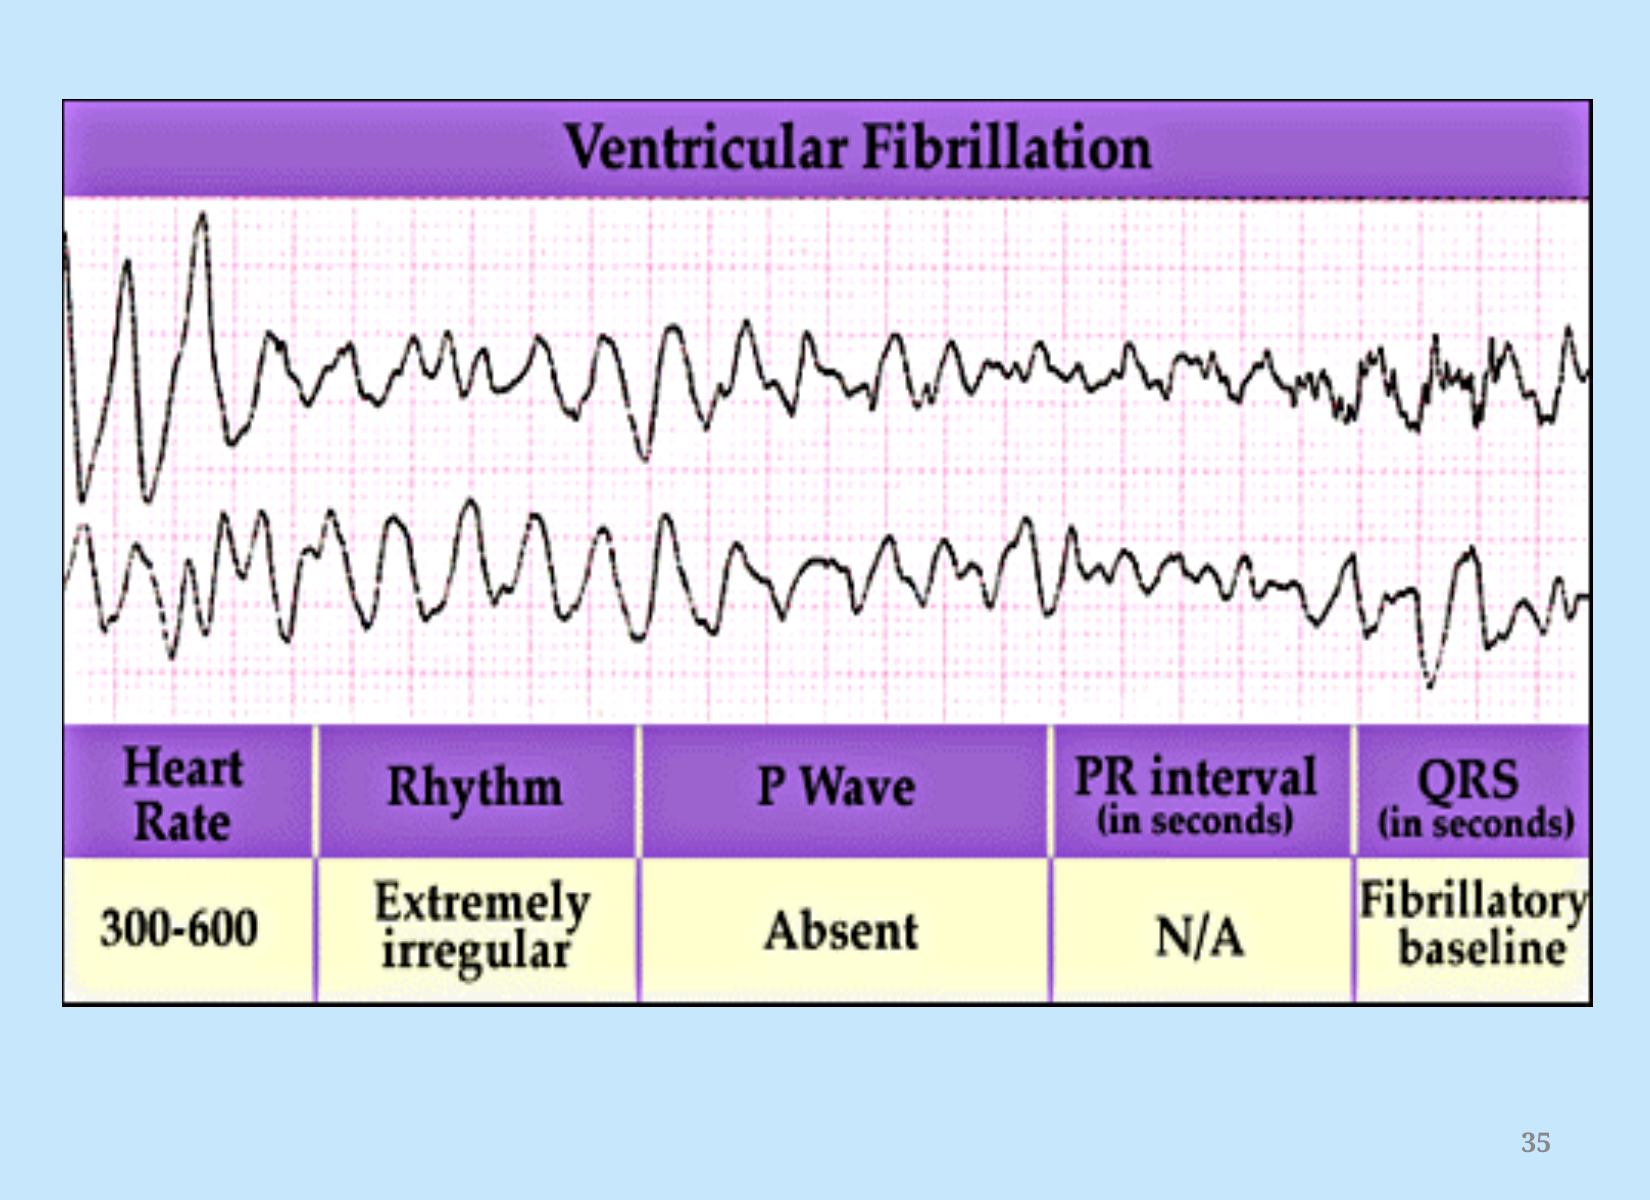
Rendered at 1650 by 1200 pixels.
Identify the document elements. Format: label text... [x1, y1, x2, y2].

slide_number 35 [1182, 1112, 1568, 1176]
picture [62, 99, 1593, 1007]
